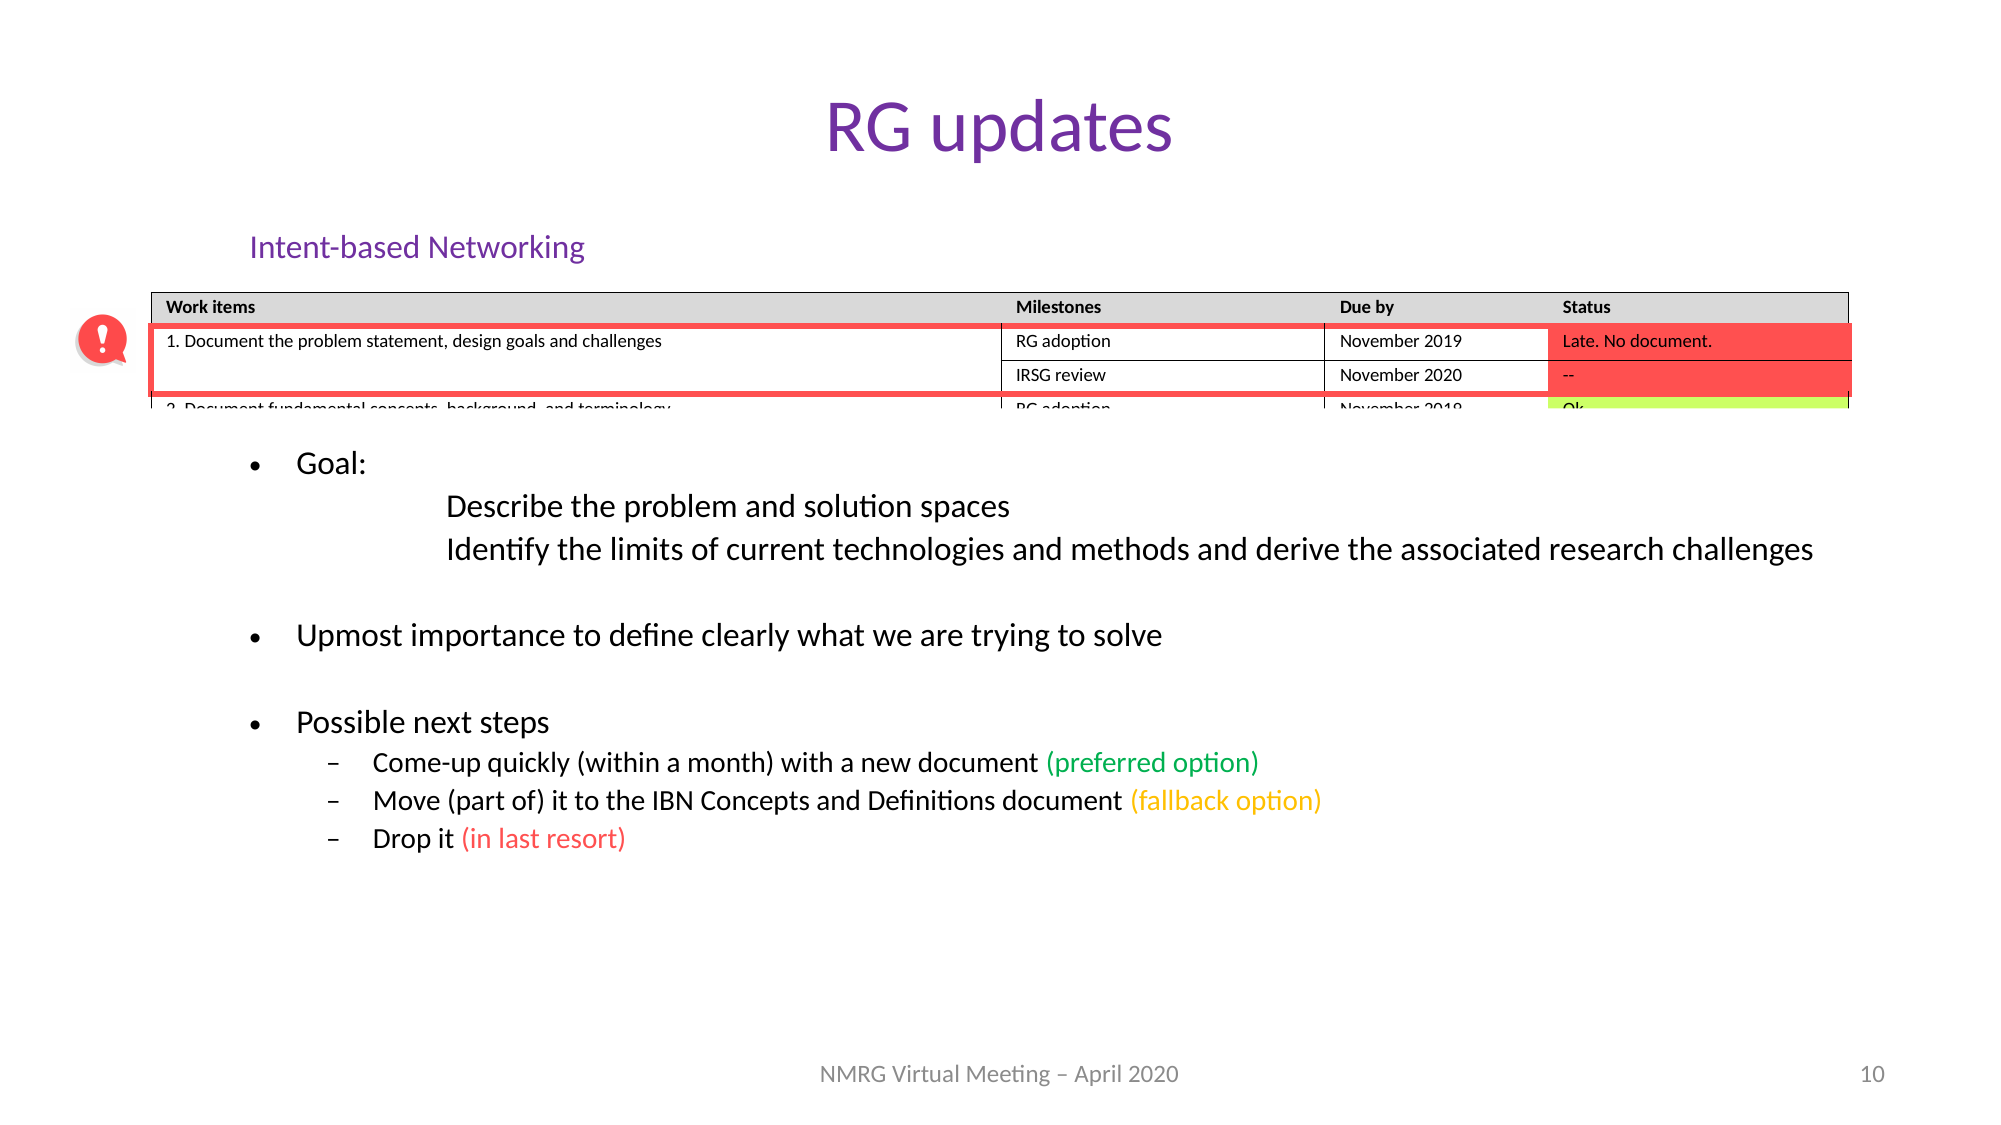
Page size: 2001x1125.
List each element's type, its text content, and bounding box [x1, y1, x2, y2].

text_box RG updates [99, 55, 1900, 188]
picture [70, 307, 136, 373]
text_box NMRG Virtual Meeting – April 2020 [683, 1042, 1317, 1103]
text_box [147, 407, 1853, 1006]
table_header Work items [152, 293, 161, 323]
text_box 10 [1433, 1042, 1900, 1103]
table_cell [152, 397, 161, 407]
text_box Intent-based Networking Goal: Describe the problem and solution spaces Identify the limits of current technologies and methods and derive the associated research challenges Upmost importance to define clearly what we are trying to solve Possible next steps Come-up quickly (within a month) with a new document (preferred option) Move (part of) it to the IBN Concepts and Definitions document (fallback option) Drop it (in last resort) [161, 215, 1900, 1005]
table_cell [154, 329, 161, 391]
